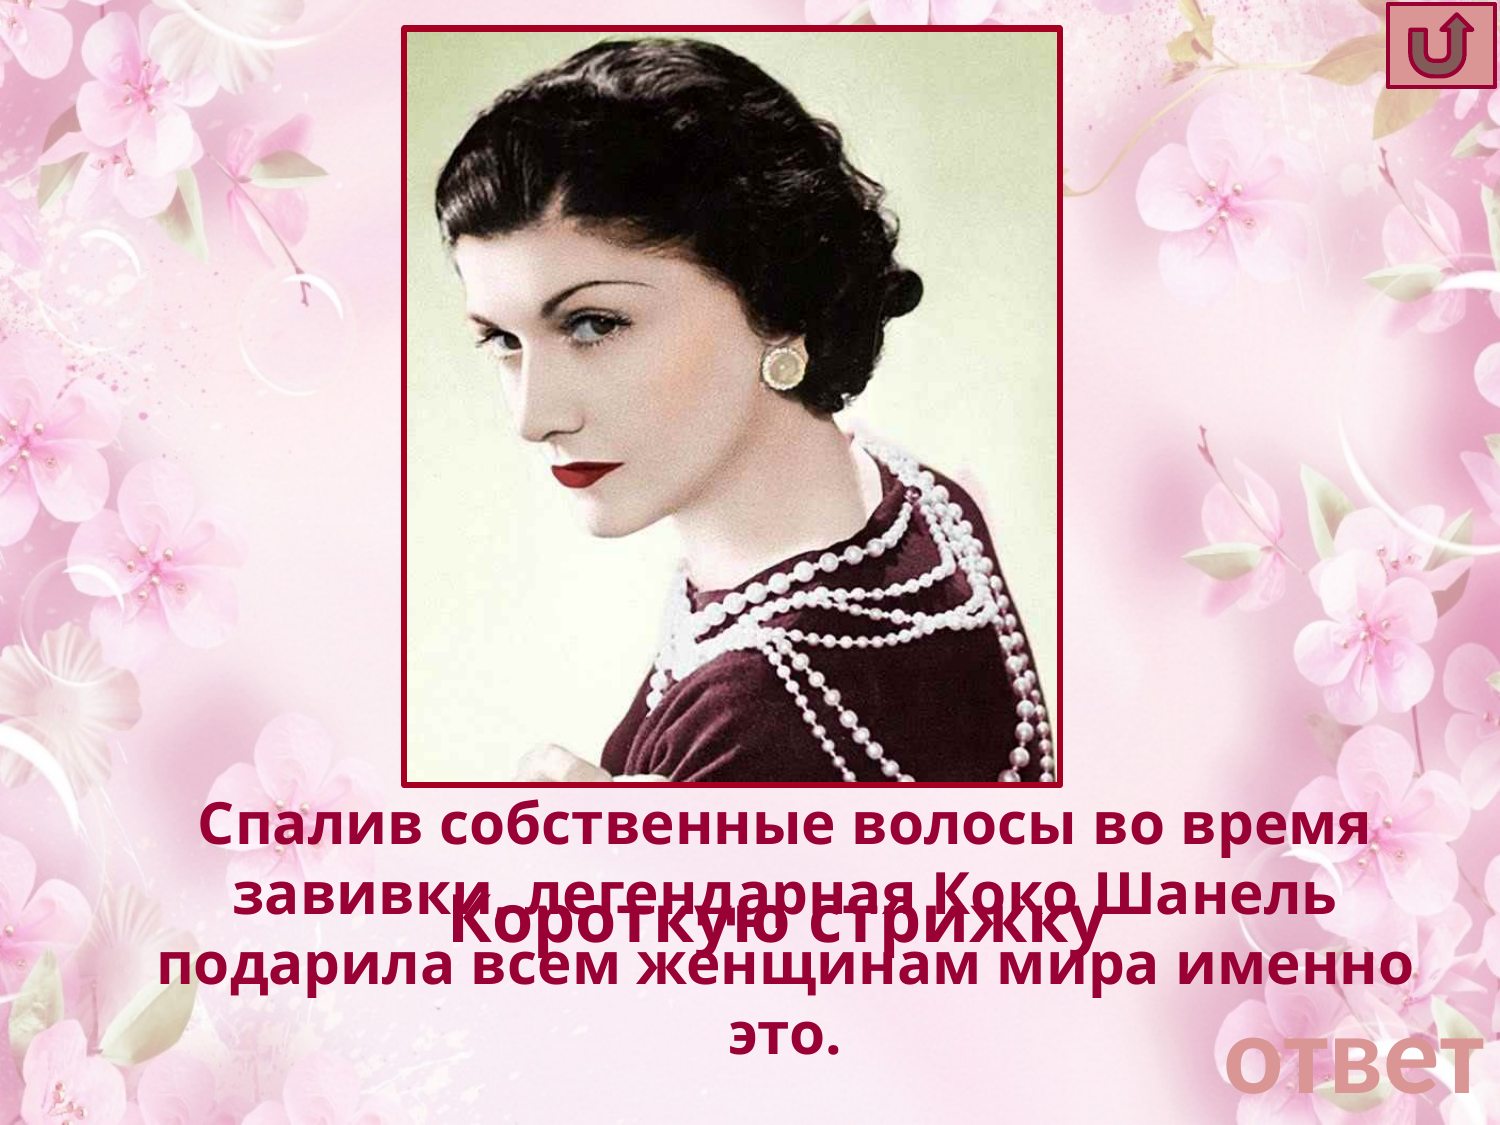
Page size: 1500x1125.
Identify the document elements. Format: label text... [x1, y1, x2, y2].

picture [0, 0, 1500, 1125]
picture [407, 31, 1058, 783]
text_box Спалив собственные волосы во время завивки, легендарная Коко Шанель подарила всем женщинам мира именно это. [128, 779, 1442, 1125]
text_box ответ [1208, 973, 1499, 1124]
text_box Короткую стрижку [179, 868, 1375, 963]
text_box [1386, 2, 1497, 89]
